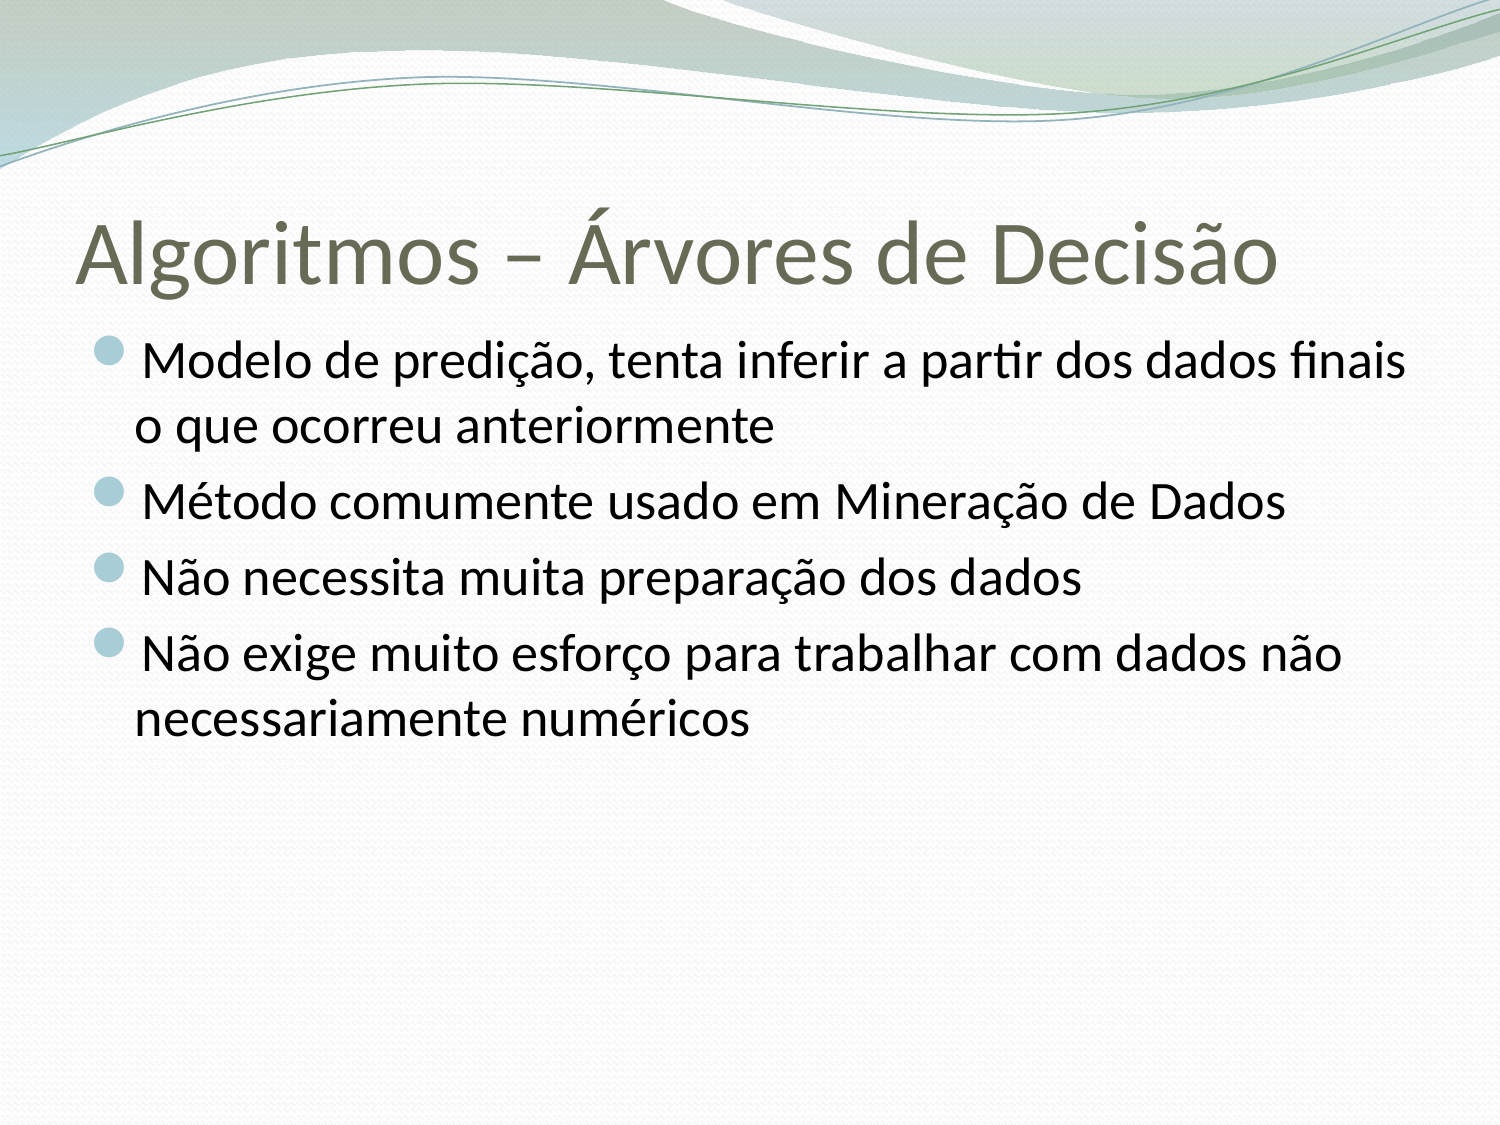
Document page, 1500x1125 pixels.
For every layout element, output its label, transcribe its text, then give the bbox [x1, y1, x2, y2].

title Algoritmos – Árvores de Decisão [75, 115, 1425, 303]
list Modelo de predição, tenta inferir a partir dos dados finais o que ocorreu anteriormente Método comumente usado em Mineração de Dados Não necessita muita preparação dos dados Não exige muito esforço para trabalhar com dados não necessariamente numéricos [75, 317, 1425, 1038]
